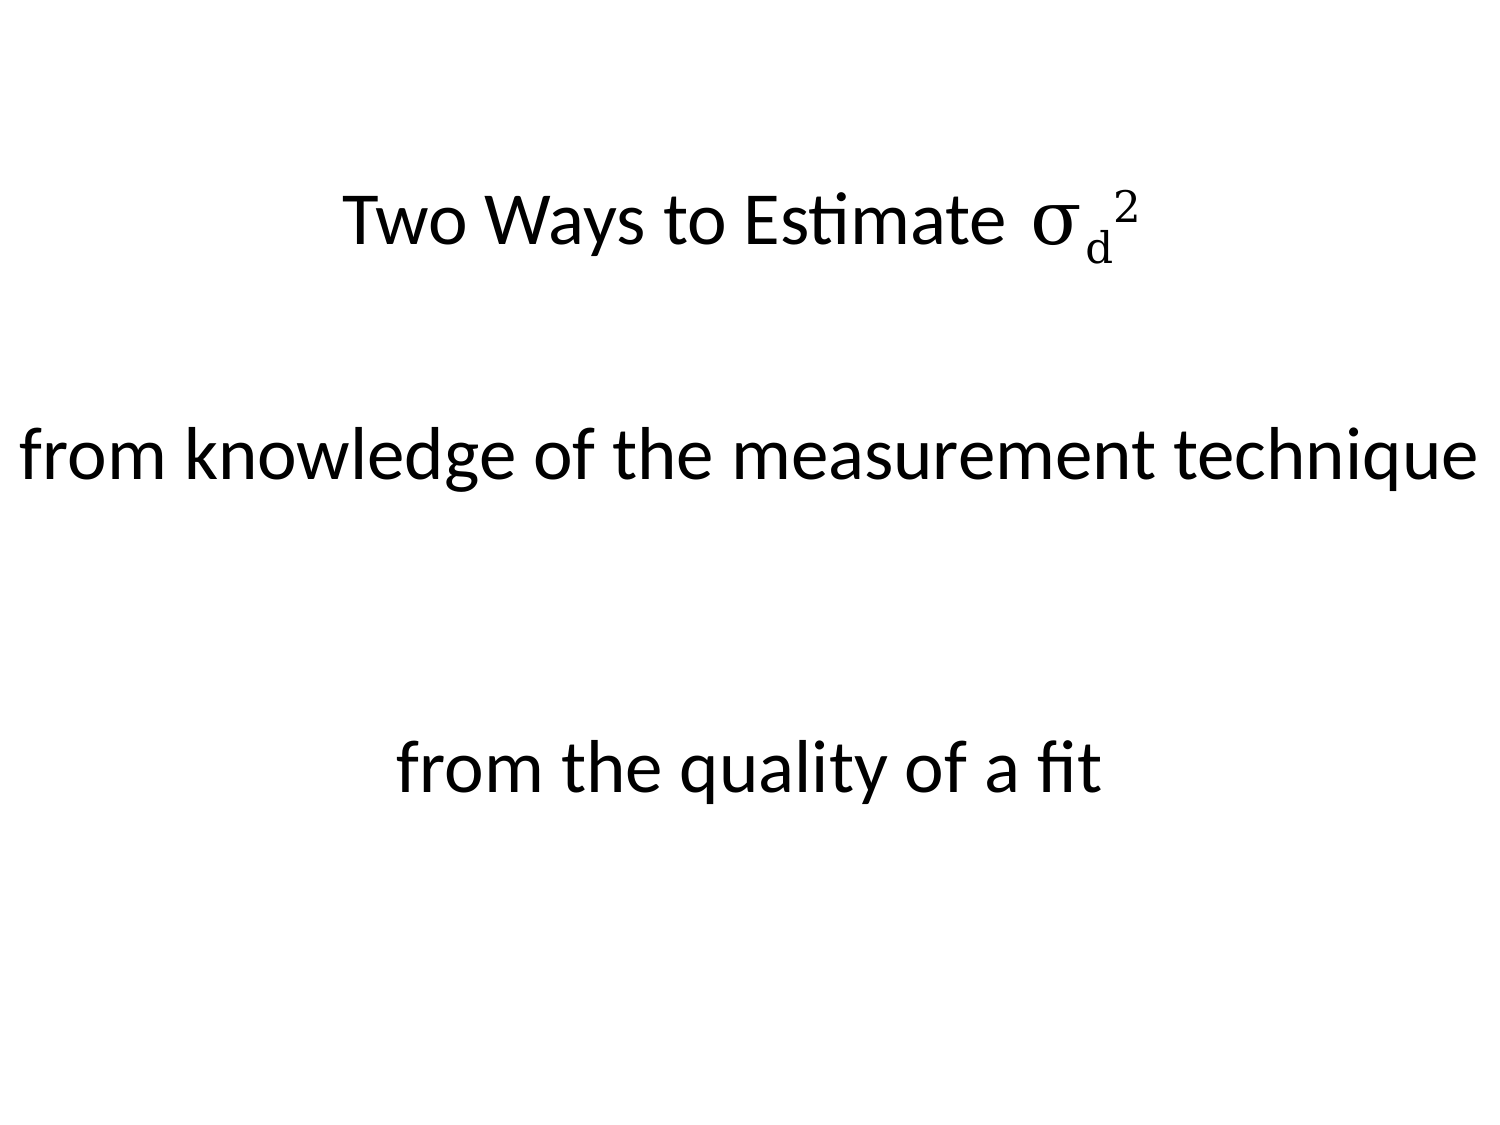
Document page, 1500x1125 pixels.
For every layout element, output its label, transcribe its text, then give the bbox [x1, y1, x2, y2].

title Two Ways to Estimate σd2 [0, 99, 1500, 325]
text_box from the quality of a fit [0, 662, 1500, 863]
text_box from knowledge of the measurement technique [0, 350, 1500, 550]
